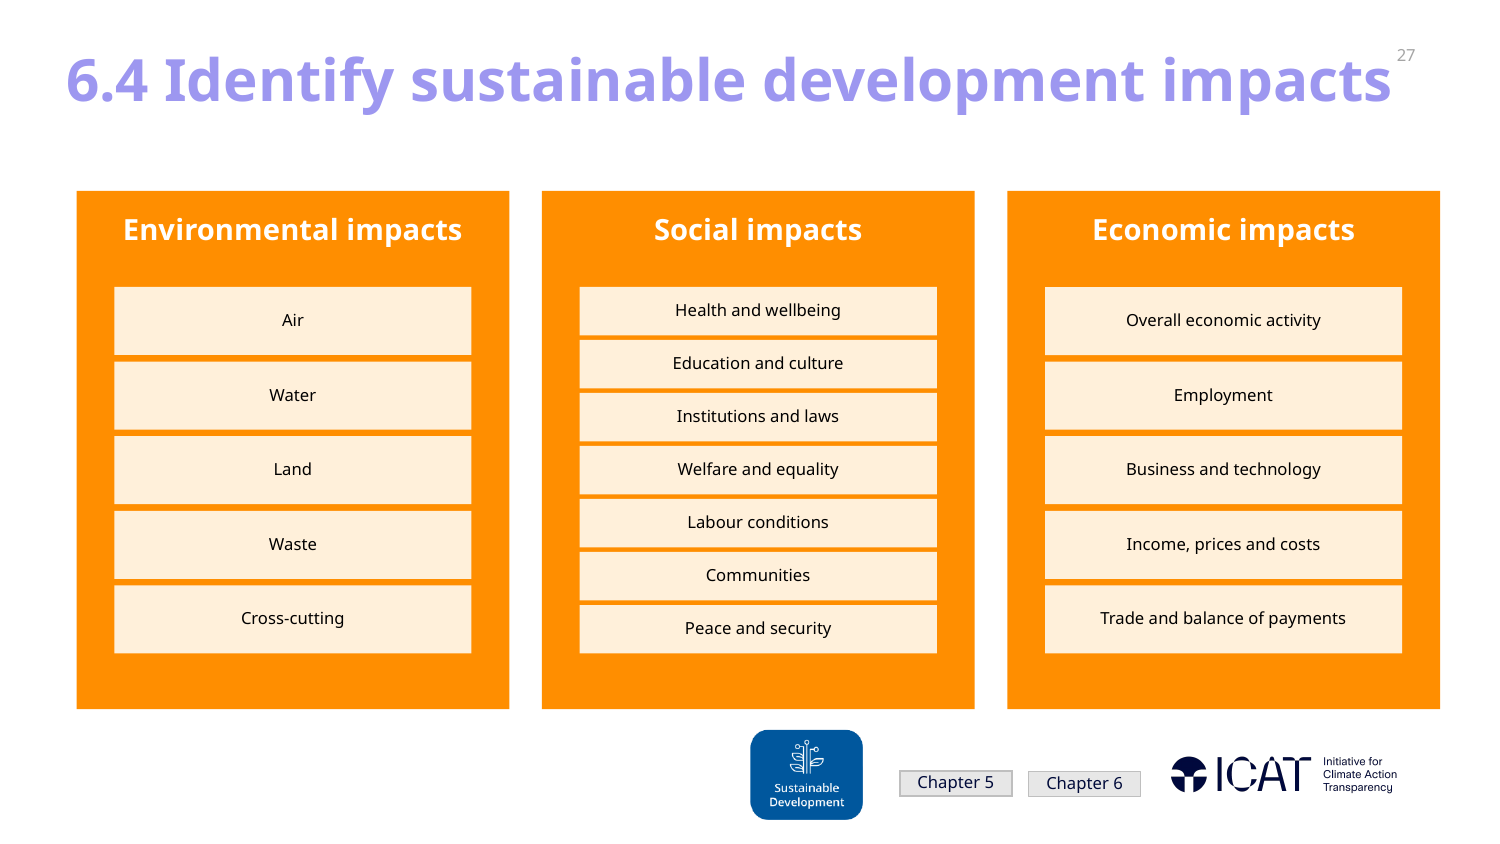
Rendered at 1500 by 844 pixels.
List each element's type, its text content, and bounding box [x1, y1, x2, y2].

text_box Waste [114, 510, 472, 579]
text_box Labour conditions [579, 498, 937, 548]
text_box [1028, 770, 1141, 796]
text_box Education and culture [579, 339, 937, 389]
title 6.4 Identify sustainable development impacts [51, 35, 1449, 130]
text_box Welfare and equality [579, 445, 937, 495]
text_box Institutions and laws [579, 392, 937, 442]
text_box Peace and security [579, 605, 937, 654]
text_box Environmental impacts [76, 153, 510, 309]
text_box [1007, 309, 1441, 710]
text_box [896, 771, 1009, 797]
text_box Communities [579, 551, 937, 601]
text_box [541, 309, 975, 710]
picture [1171, 724, 1430, 824]
text_box Business and technology [1045, 436, 1403, 505]
text_box Air [114, 286, 472, 355]
picture [749, 729, 864, 821]
text_box Economic impacts [1007, 153, 1441, 309]
text_box Overall economic activity [1045, 287, 1403, 356]
text_box Land [114, 436, 472, 505]
text_box Water [114, 361, 472, 430]
text_box [76, 309, 510, 710]
text_box Trade and balance of payments [1045, 585, 1403, 654]
text_box Income, prices and costs [1045, 510, 1403, 579]
text_box Employment [1045, 361, 1403, 430]
text_box Social impacts [541, 153, 975, 309]
list Chapter 5 [900, 770, 1012, 796]
text_box [1009, 771, 1015, 797]
text_box Health and wellbeing [579, 286, 937, 336]
text_box Cross-cutting [114, 585, 472, 654]
